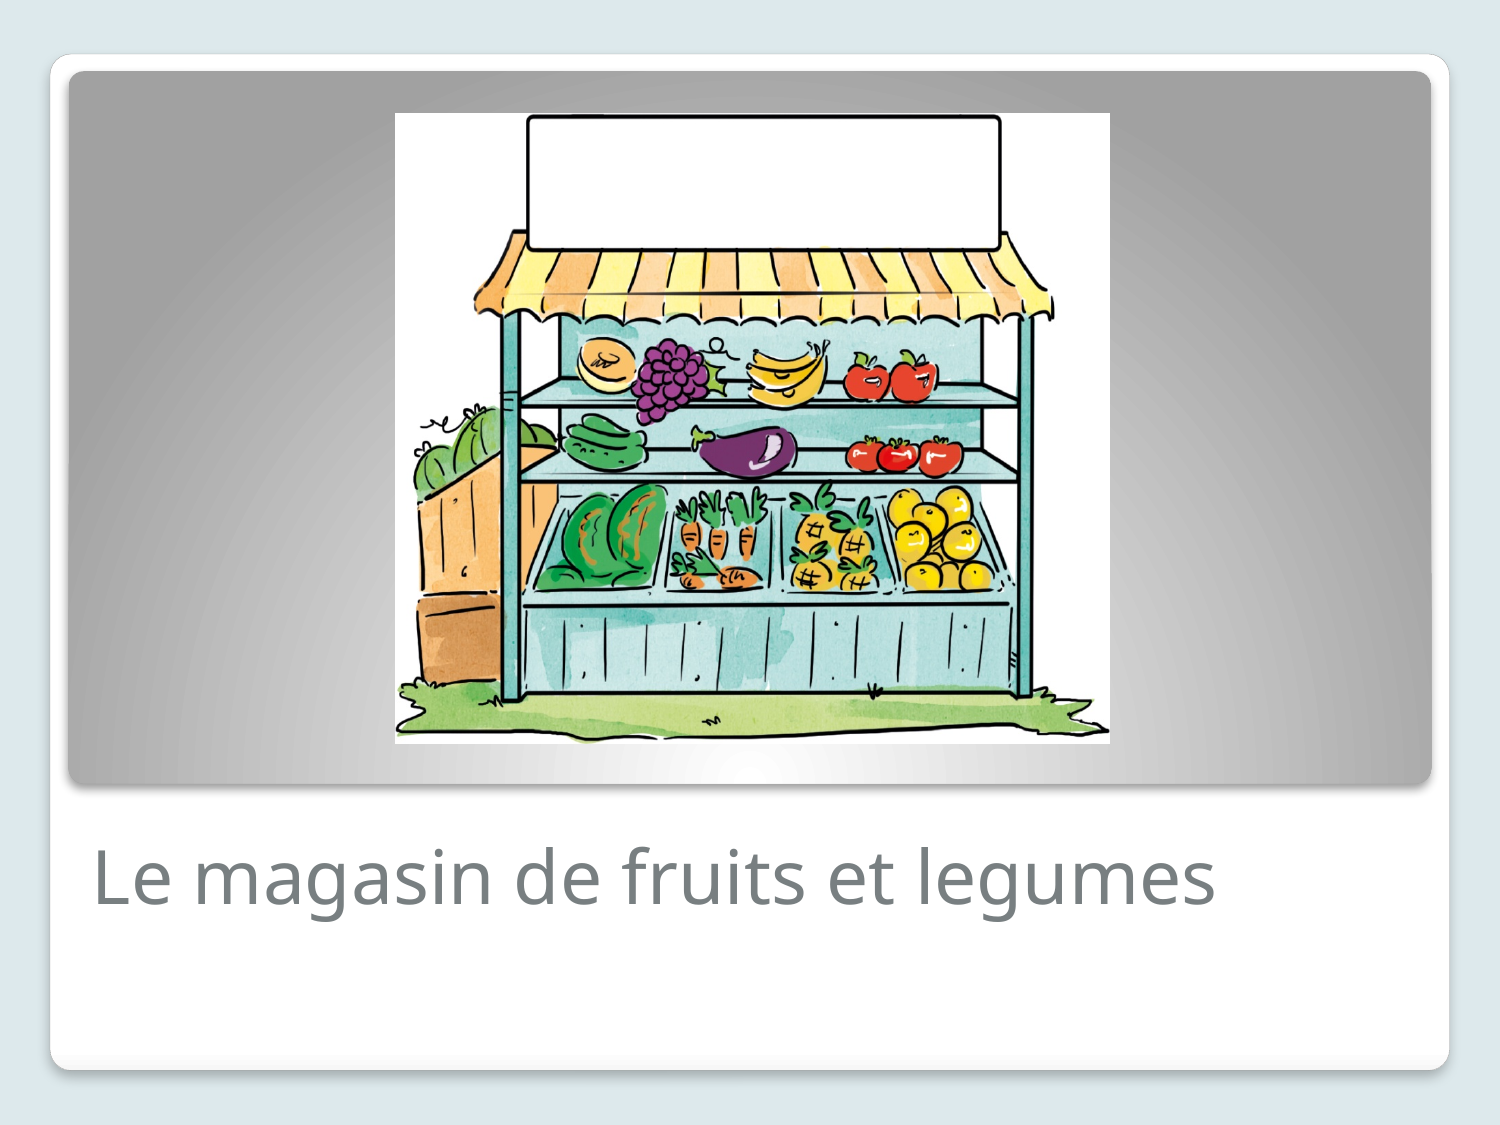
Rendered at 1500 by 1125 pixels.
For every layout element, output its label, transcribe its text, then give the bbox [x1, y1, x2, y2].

title Le magasin de fruits et legumes [76, 808, 1420, 920]
picture [395, 113, 1110, 745]
